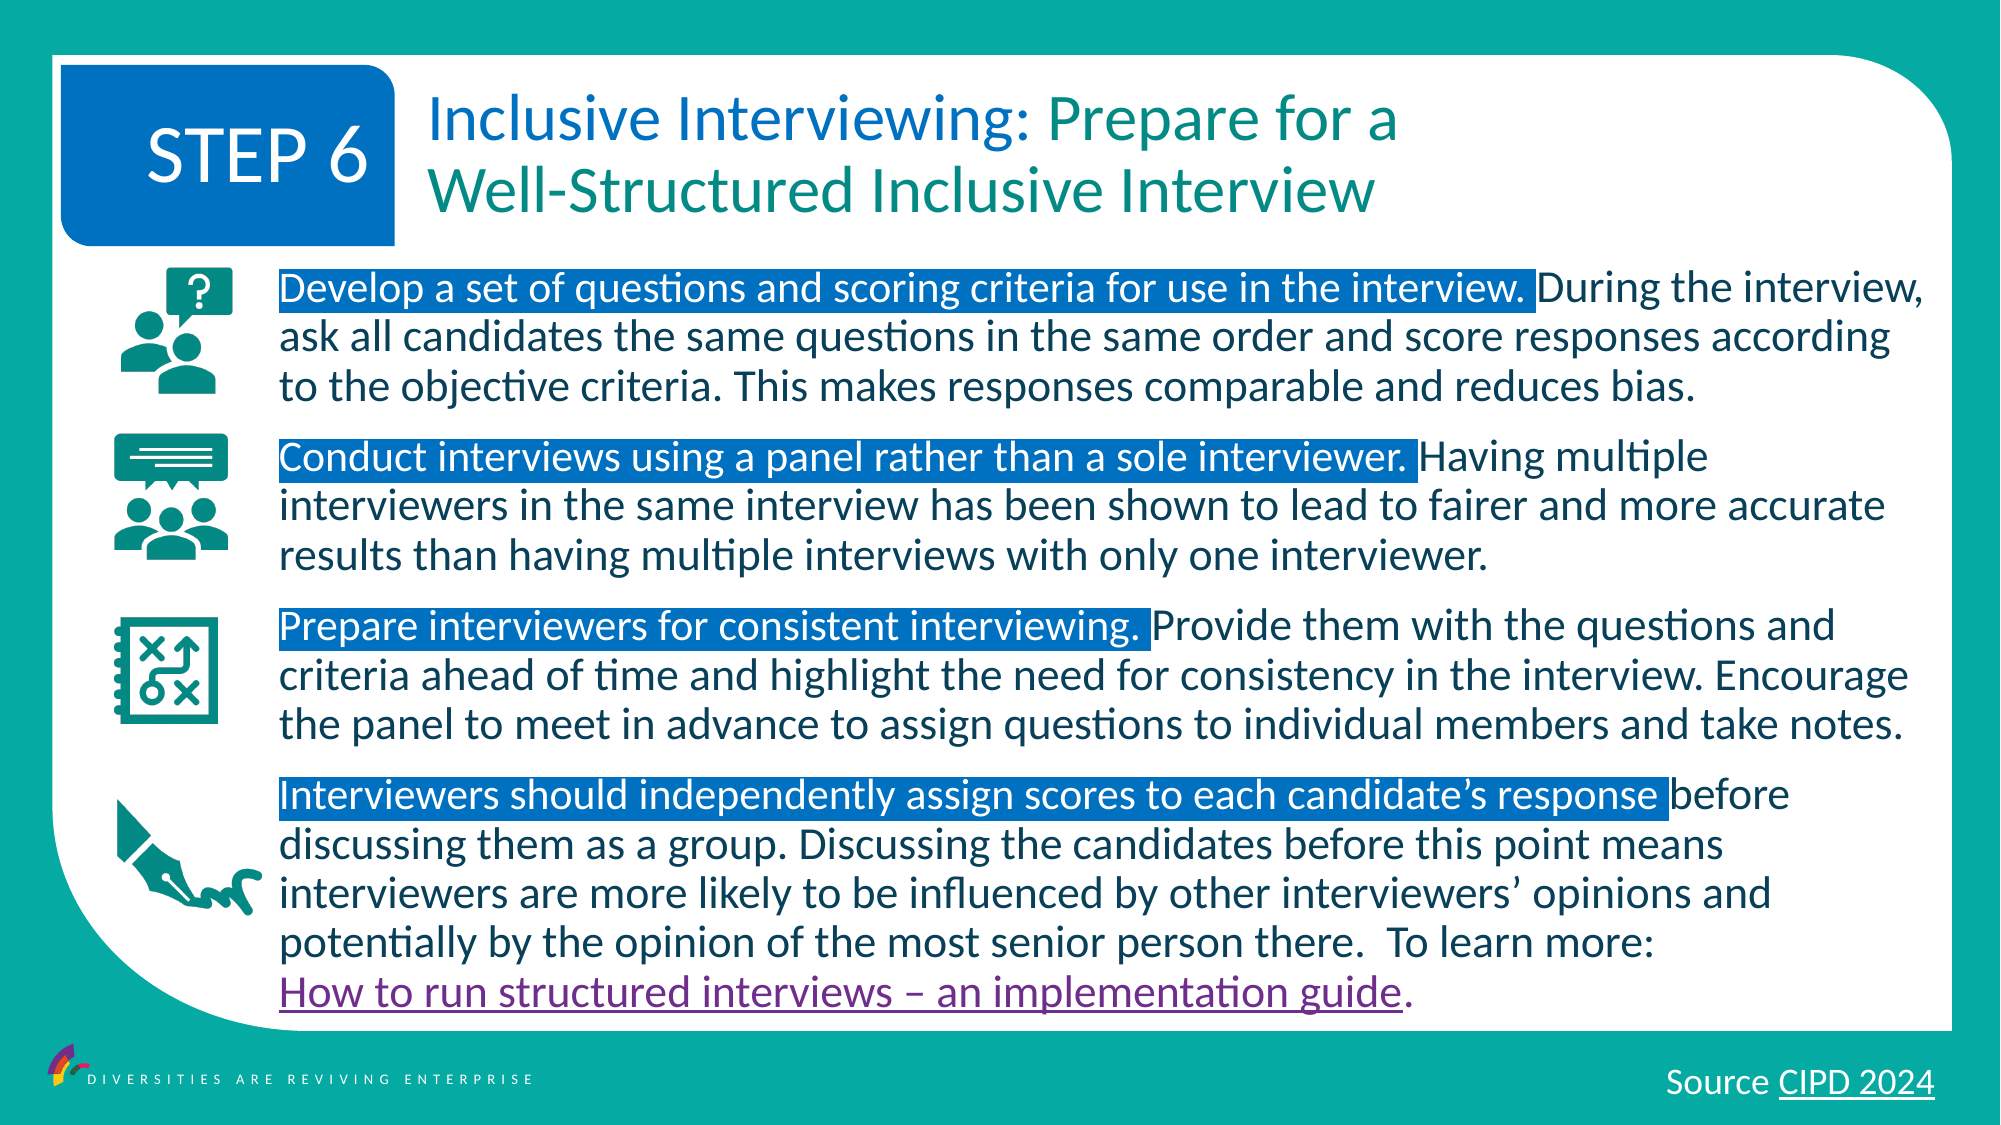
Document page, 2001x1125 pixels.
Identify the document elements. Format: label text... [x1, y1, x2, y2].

list Develop a set of questions and scoring criteria for use in the interview. During the interview, ask all candidates the same questions in the same order and score responses according to the objective criteria. This makes responses comparable and reduces bias. Conduct interviews using a panel rather than a sole interviewer. Having multiple interviewers in the same interview has been shown to lead to fairer and more accurate results than having multiple interviews with only one interviewer. Prepare interviewers for consistent interviewing. Provide them with the questions and criteria ahead of time and highlight the need for consistency in the interview. Encourage the panel to meet in advance to assign questions to individual members and take notes. Interviewers should independently assign scores to each candidate’s response before discussing them as a group. Discussing the candidates before this point means interviewers are more likely to be influenced by other interviewers’ opinions and potentially by the opinion of the most senior person there. To learn more: How to run structured interviews – an implementation guide. [264, 255, 1940, 887]
picture [101, 255, 252, 406]
text_box Inclusive Interviewing: Prepare for a Well-Structured Inclusive Interview [412, 88, 1869, 221]
text_box [59, 71, 396, 248]
picture [114, 783, 265, 934]
picture [89, 595, 240, 746]
picture [94, 421, 245, 572]
text_box STEP 6 [15, 56, 385, 213]
text_box Source CIPD 2024 [1651, 1049, 1958, 1110]
